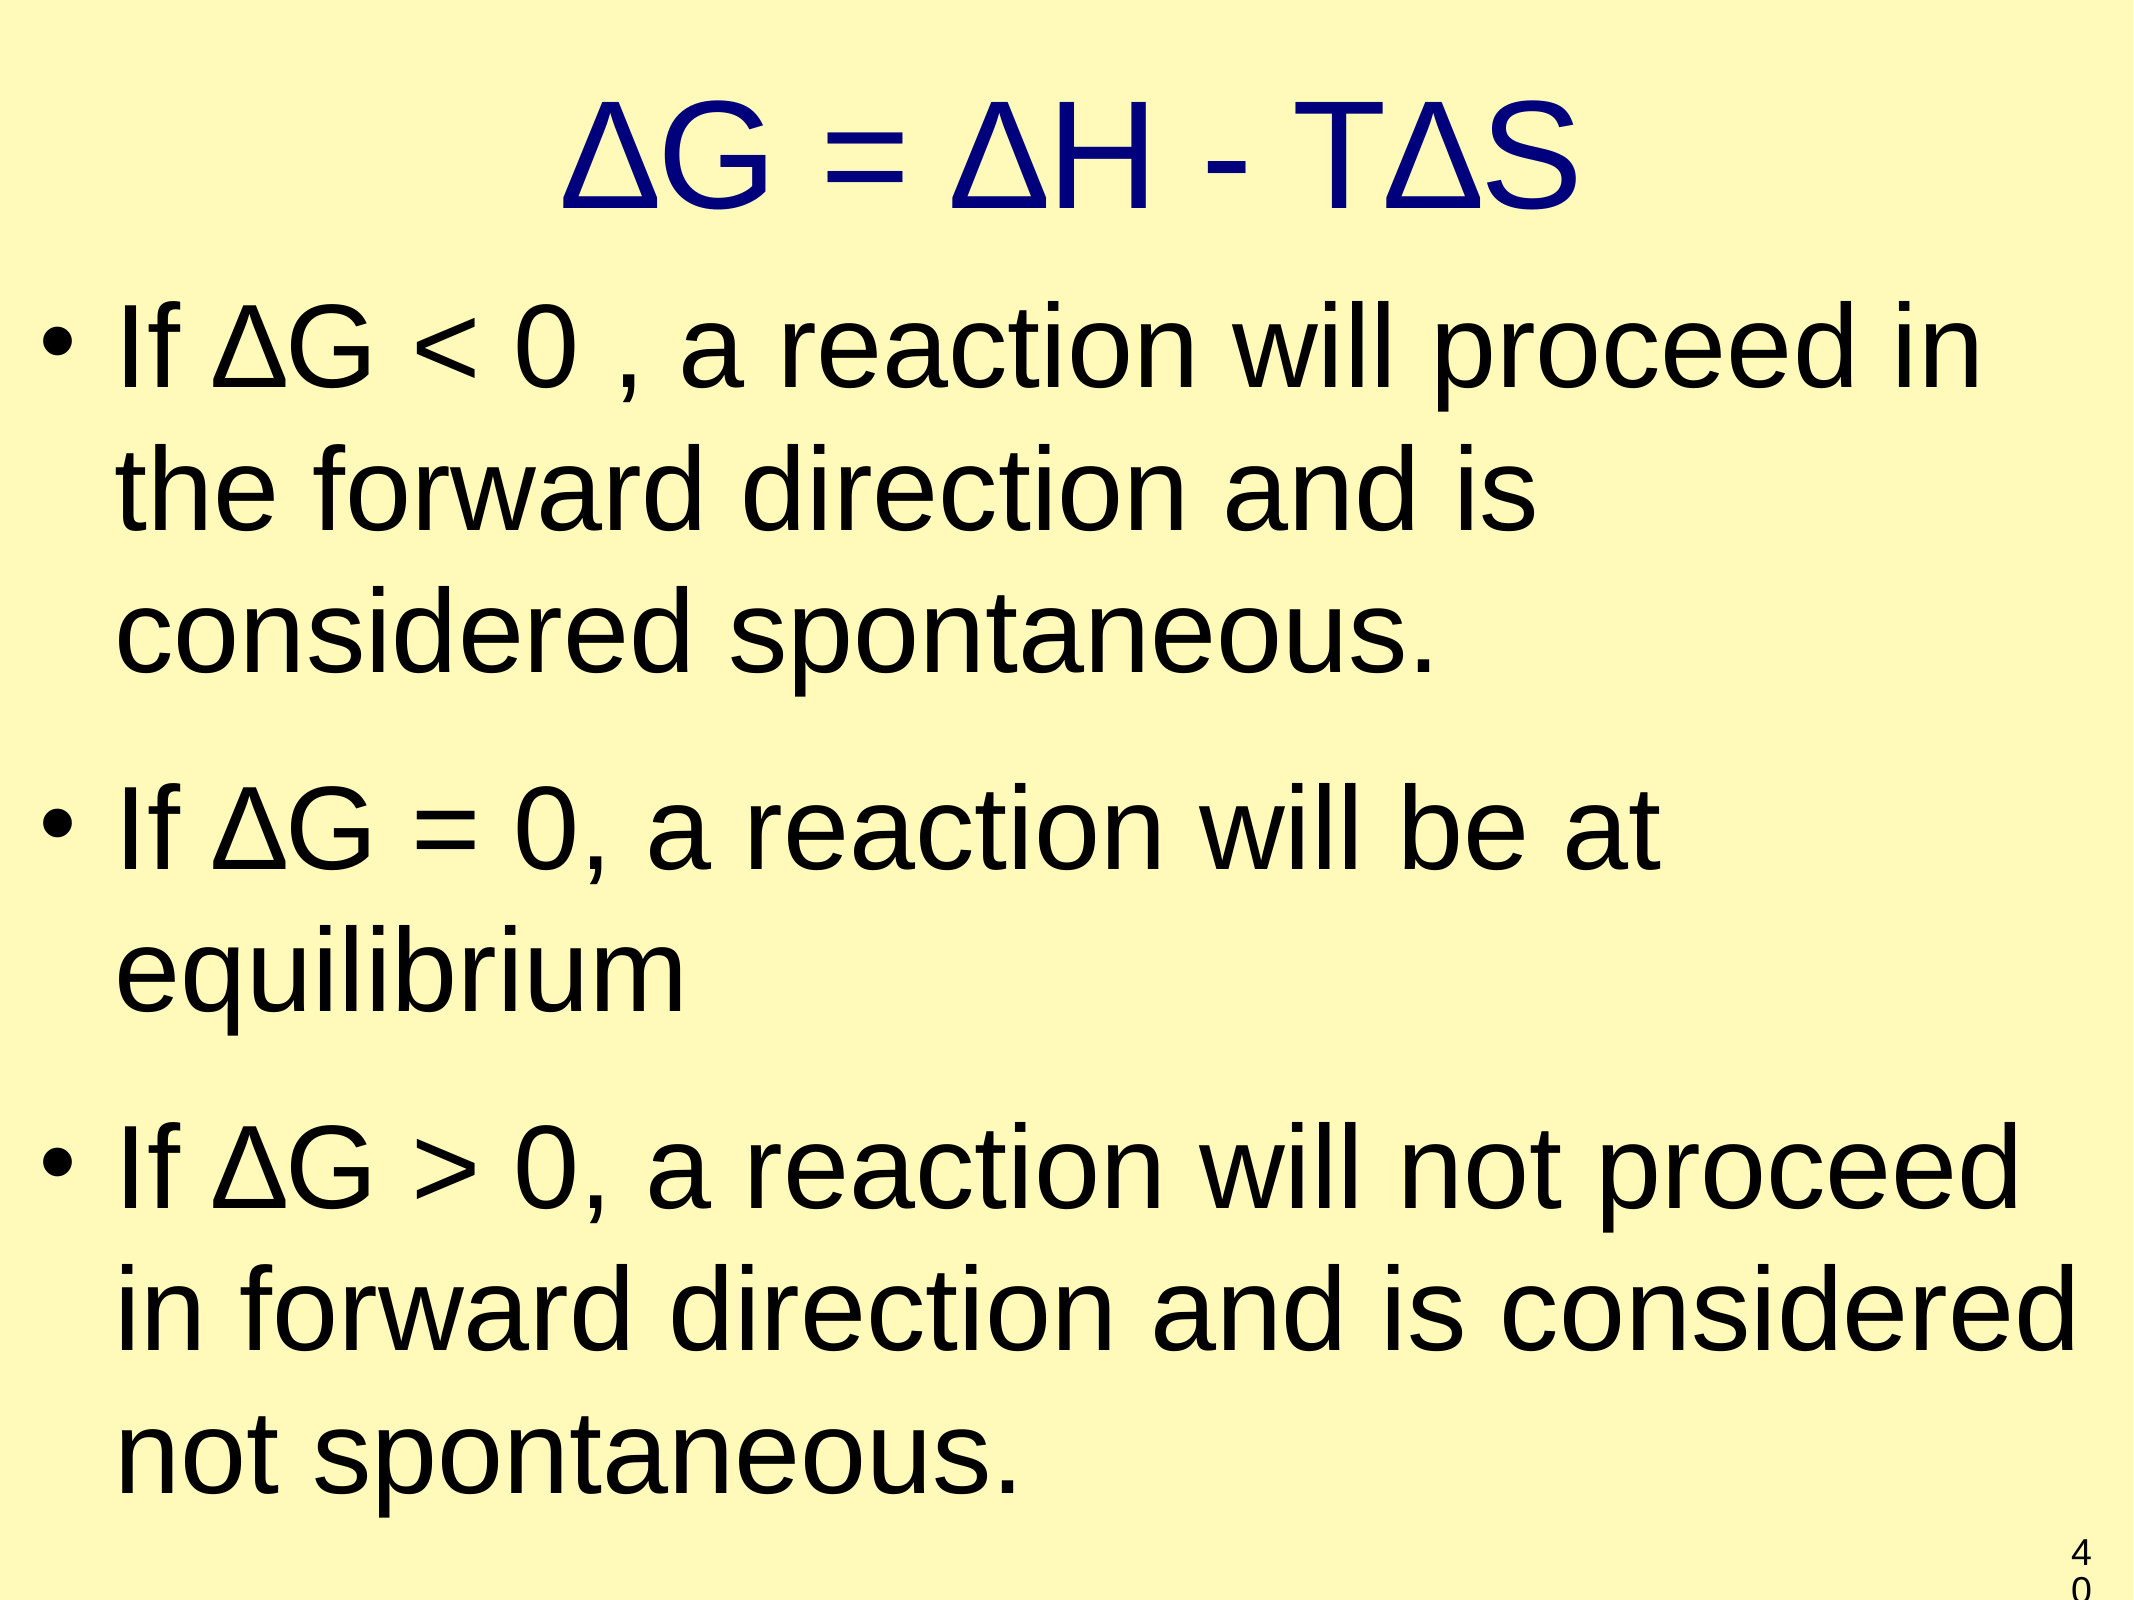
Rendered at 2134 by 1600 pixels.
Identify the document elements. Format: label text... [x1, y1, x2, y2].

list If ∆G < 0 , a reaction will proceed in the forward direction and is considered spontaneous. If ∆G = 0, a reaction will be at equilibrium If ∆G > 0, a reaction will not proceed in forward direction and is considered not spontaneous. [39, 268, 2116, 1578]
title ∆G = ∆H - T∆S [32, 41, 2116, 253]
